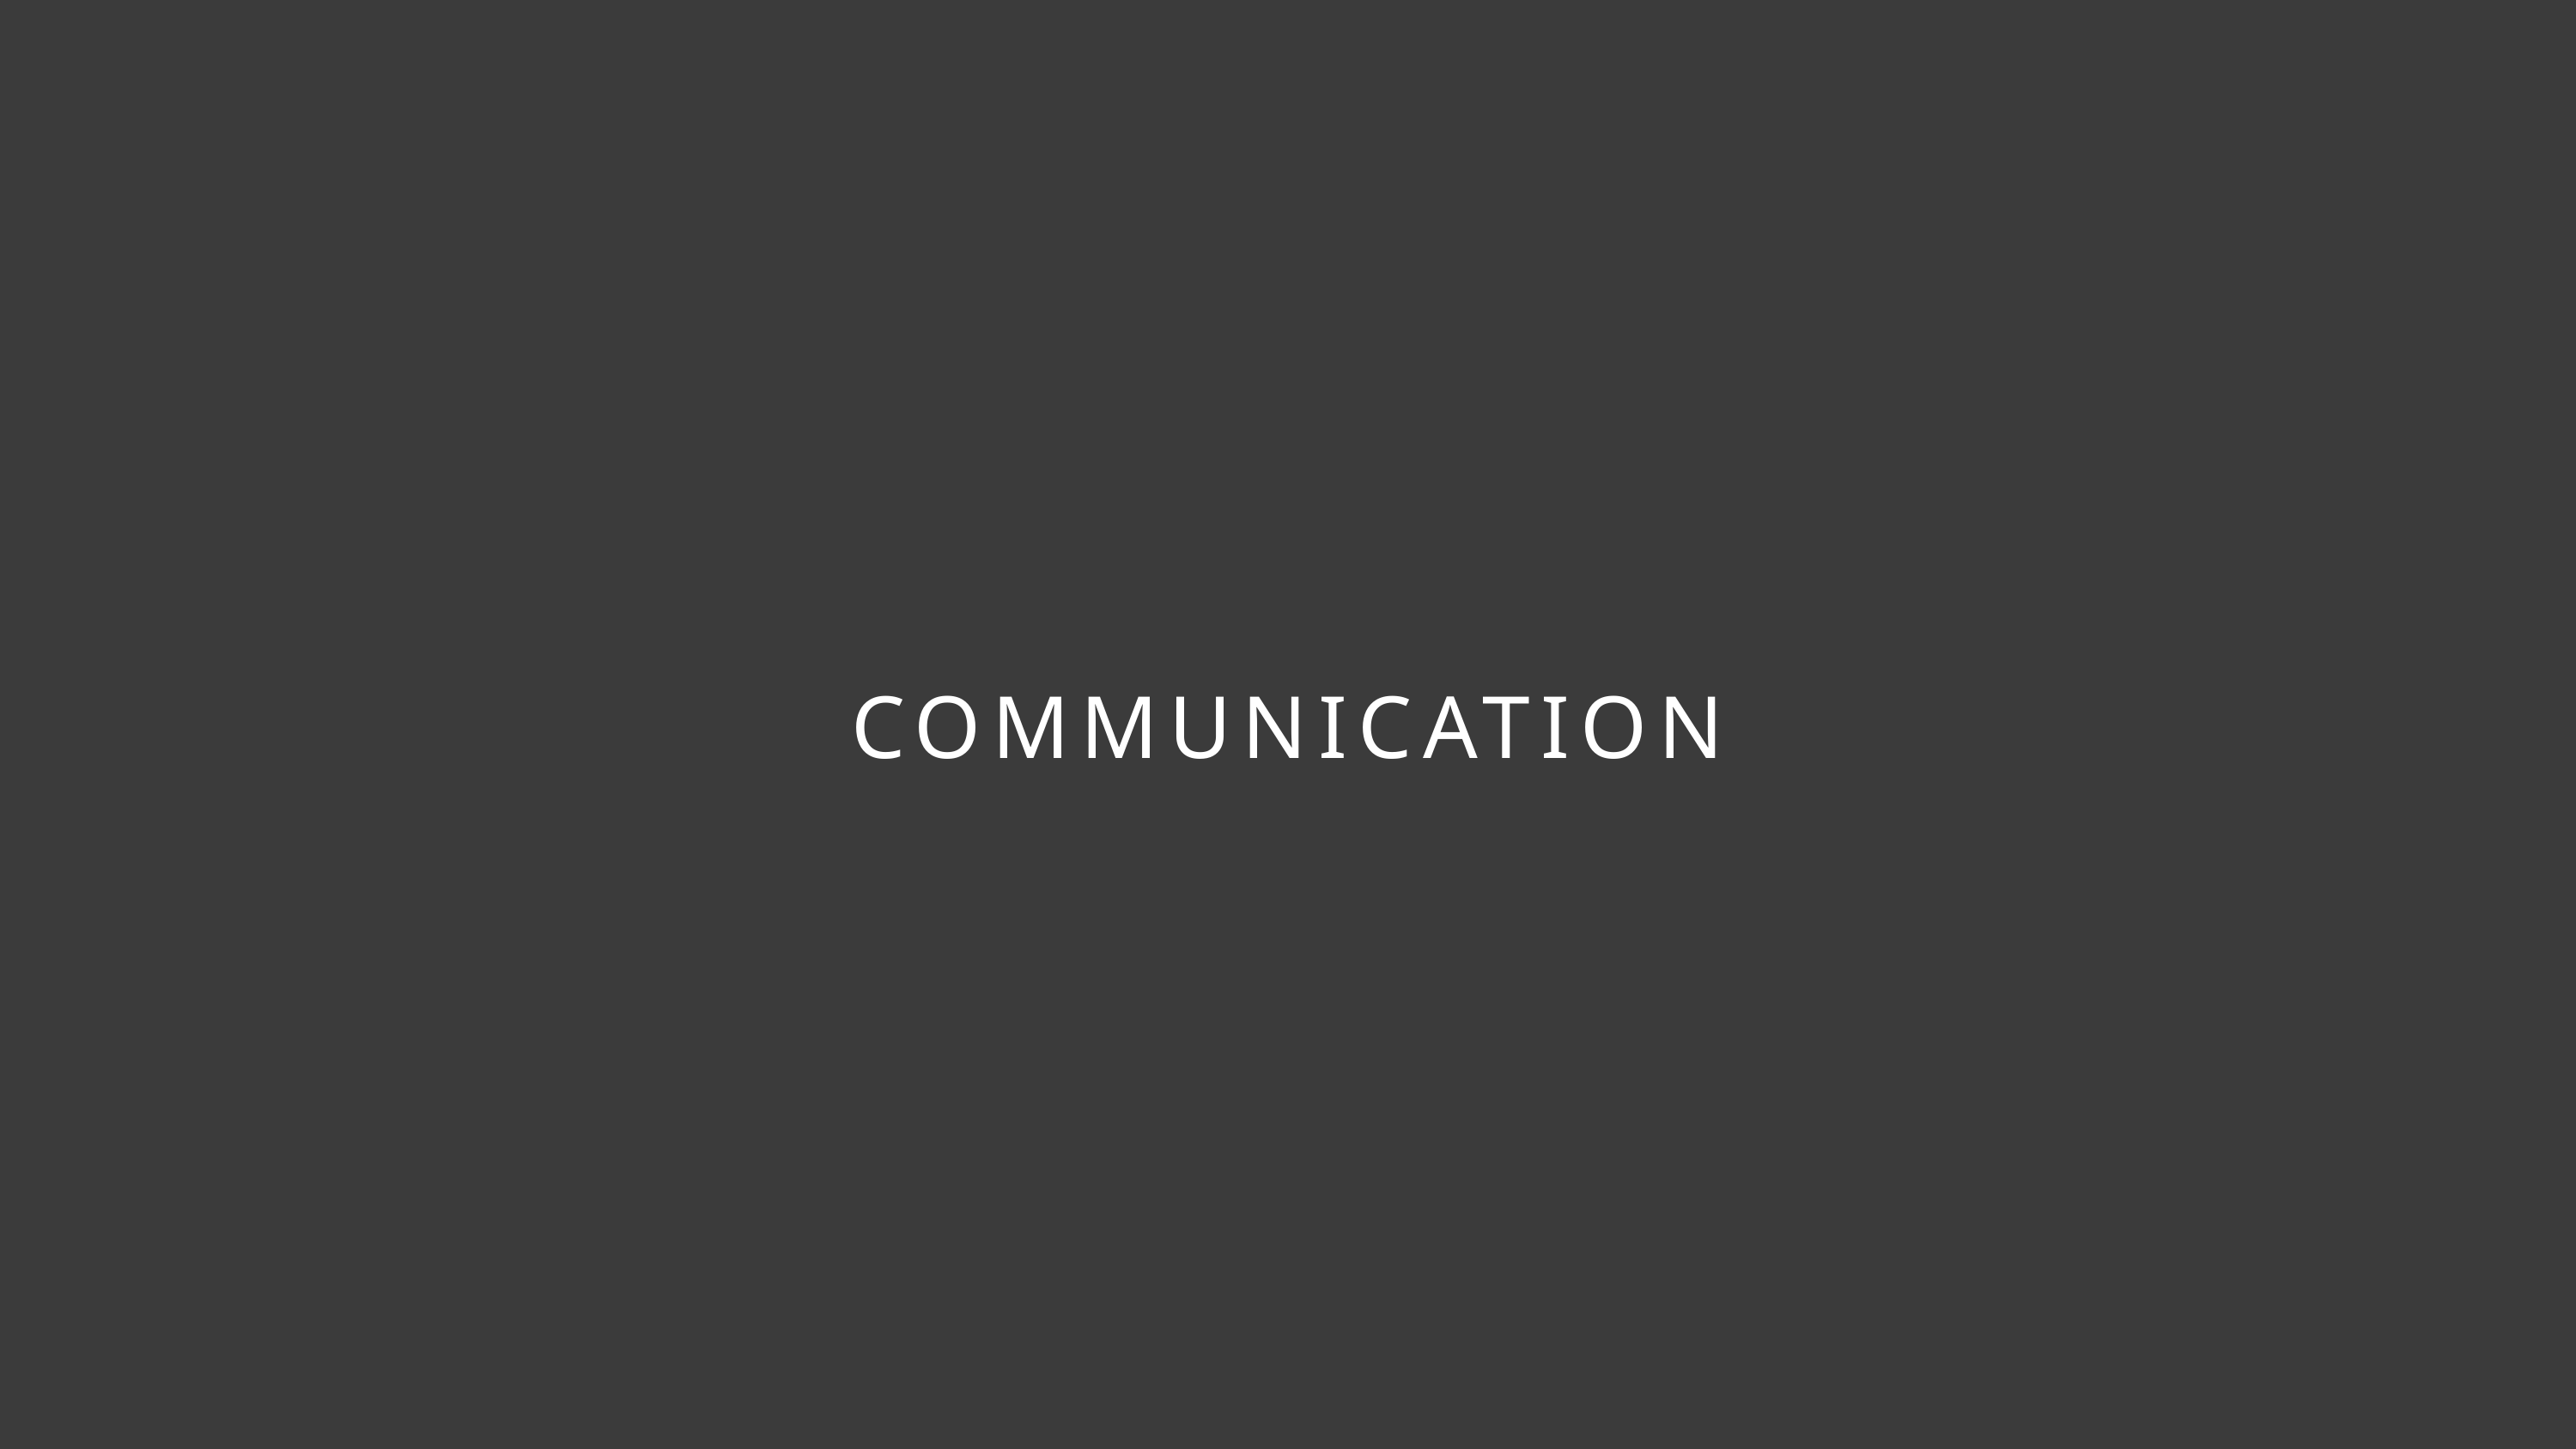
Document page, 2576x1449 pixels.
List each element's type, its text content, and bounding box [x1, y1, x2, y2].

title COMMUNICATION [129, 652, 2447, 796]
